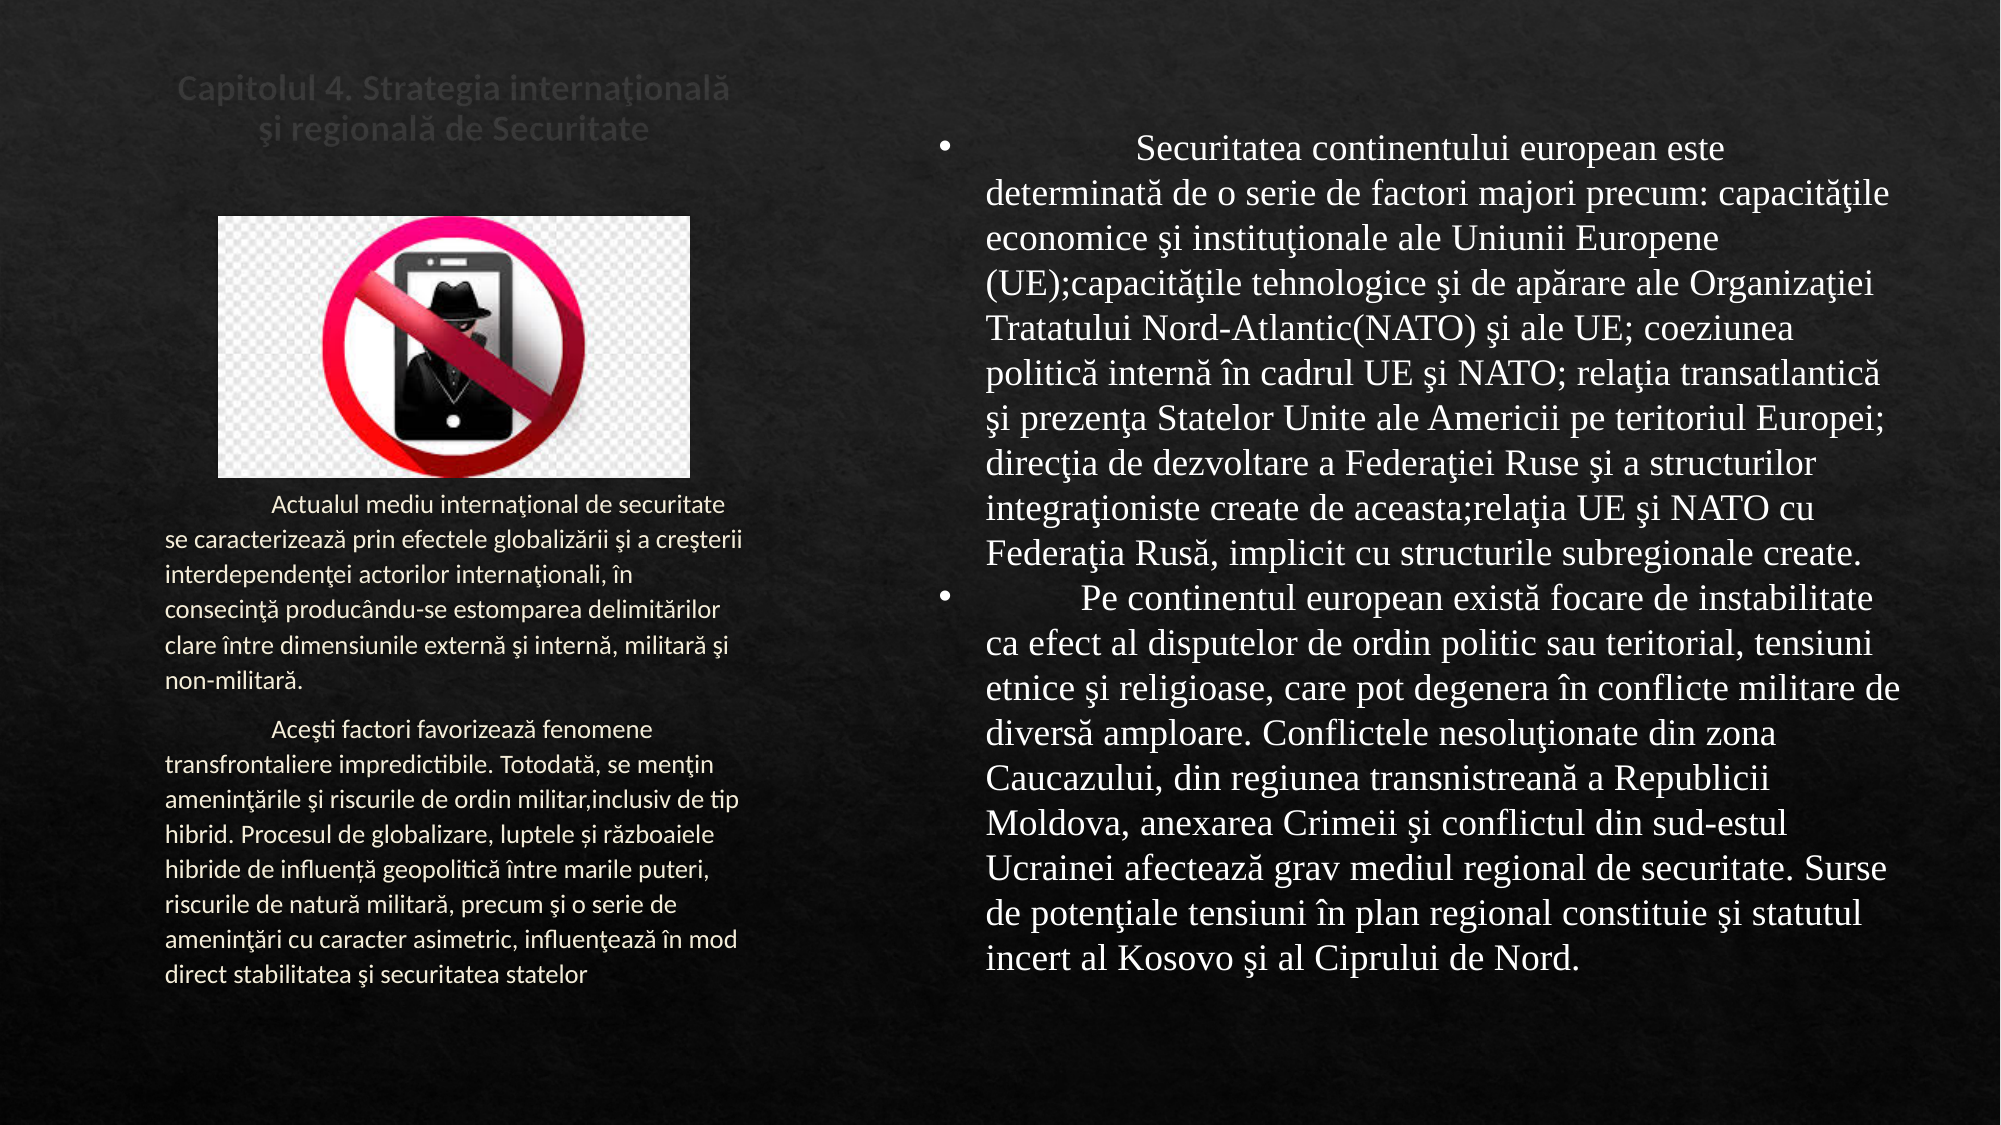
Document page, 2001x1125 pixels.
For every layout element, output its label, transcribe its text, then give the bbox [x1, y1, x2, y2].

title Capitolul 4. Strategia internaţională şi regională de Securitate [149, 43, 758, 157]
text_box Securitatea continentului european este determinată de o serie de factori majori precum: capacităţile economice şi instituţionale ale Uniunii Europene (UE);capacităţile tehnologice şi de apărare ale Organizaţiei Tratatului Nord-Atlantic(NATO) şi ale UE; coeziunea politică internă în cadrul UE şi NATO; relaţia transatlantică şi prezenţa Statelor Unite ale Americii pe teritoriul Europei; direcţia de dezvoltare a Federaţiei Ruse şi a structurilor integraţioniste create de aceasta;relaţia UE şi NATO cu Federaţia Rusă, implicit cu structurile subregionale create. Pe continentul european există focare de instabilitate ca efect al disputelor de ordin politic sau teritorial, tensiuni etnice şi religioase, care pot degenera în conflicte militare de diversă amploare. Conflictele nesoluţionate din zona Caucazului, din regiunea transnistreană a Republicii Moldova, anexarea Crimeii şi conflictul din sud-estul Ucrainei afectează grav mediul regional de securitate. Surse de potenţiale tensiuni în plan regional constituie şi statutul incert al Kosovo şi al Ciprului de Nord. [923, 115, 1925, 1031]
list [218, 216, 690, 478]
list Actualul mediu internaţional de securitate se caracterizează prin efectele globalizării şi a creşterii interdependenţei actorilor internaţionali, în consecinţă producându-se estomparea delimitărilor clare între dimensiunile externă şi internă, militară şi non-militară. Aceşti factori favorizează fenomene transfrontaliere impredictibile. Totodată, se menţin ameninţările şi riscurile de ordin militar,inclusiv de tip hibrid. Procesul de globalizare, luptele și războaiele hibride de influență geopolitică între marile puteri, riscurile de natură militară, precum şi o serie de ameninţări cu caracter asimetric, influenţează în mod direct stabilitatea şi securitatea statelor [149, 476, 758, 1025]
